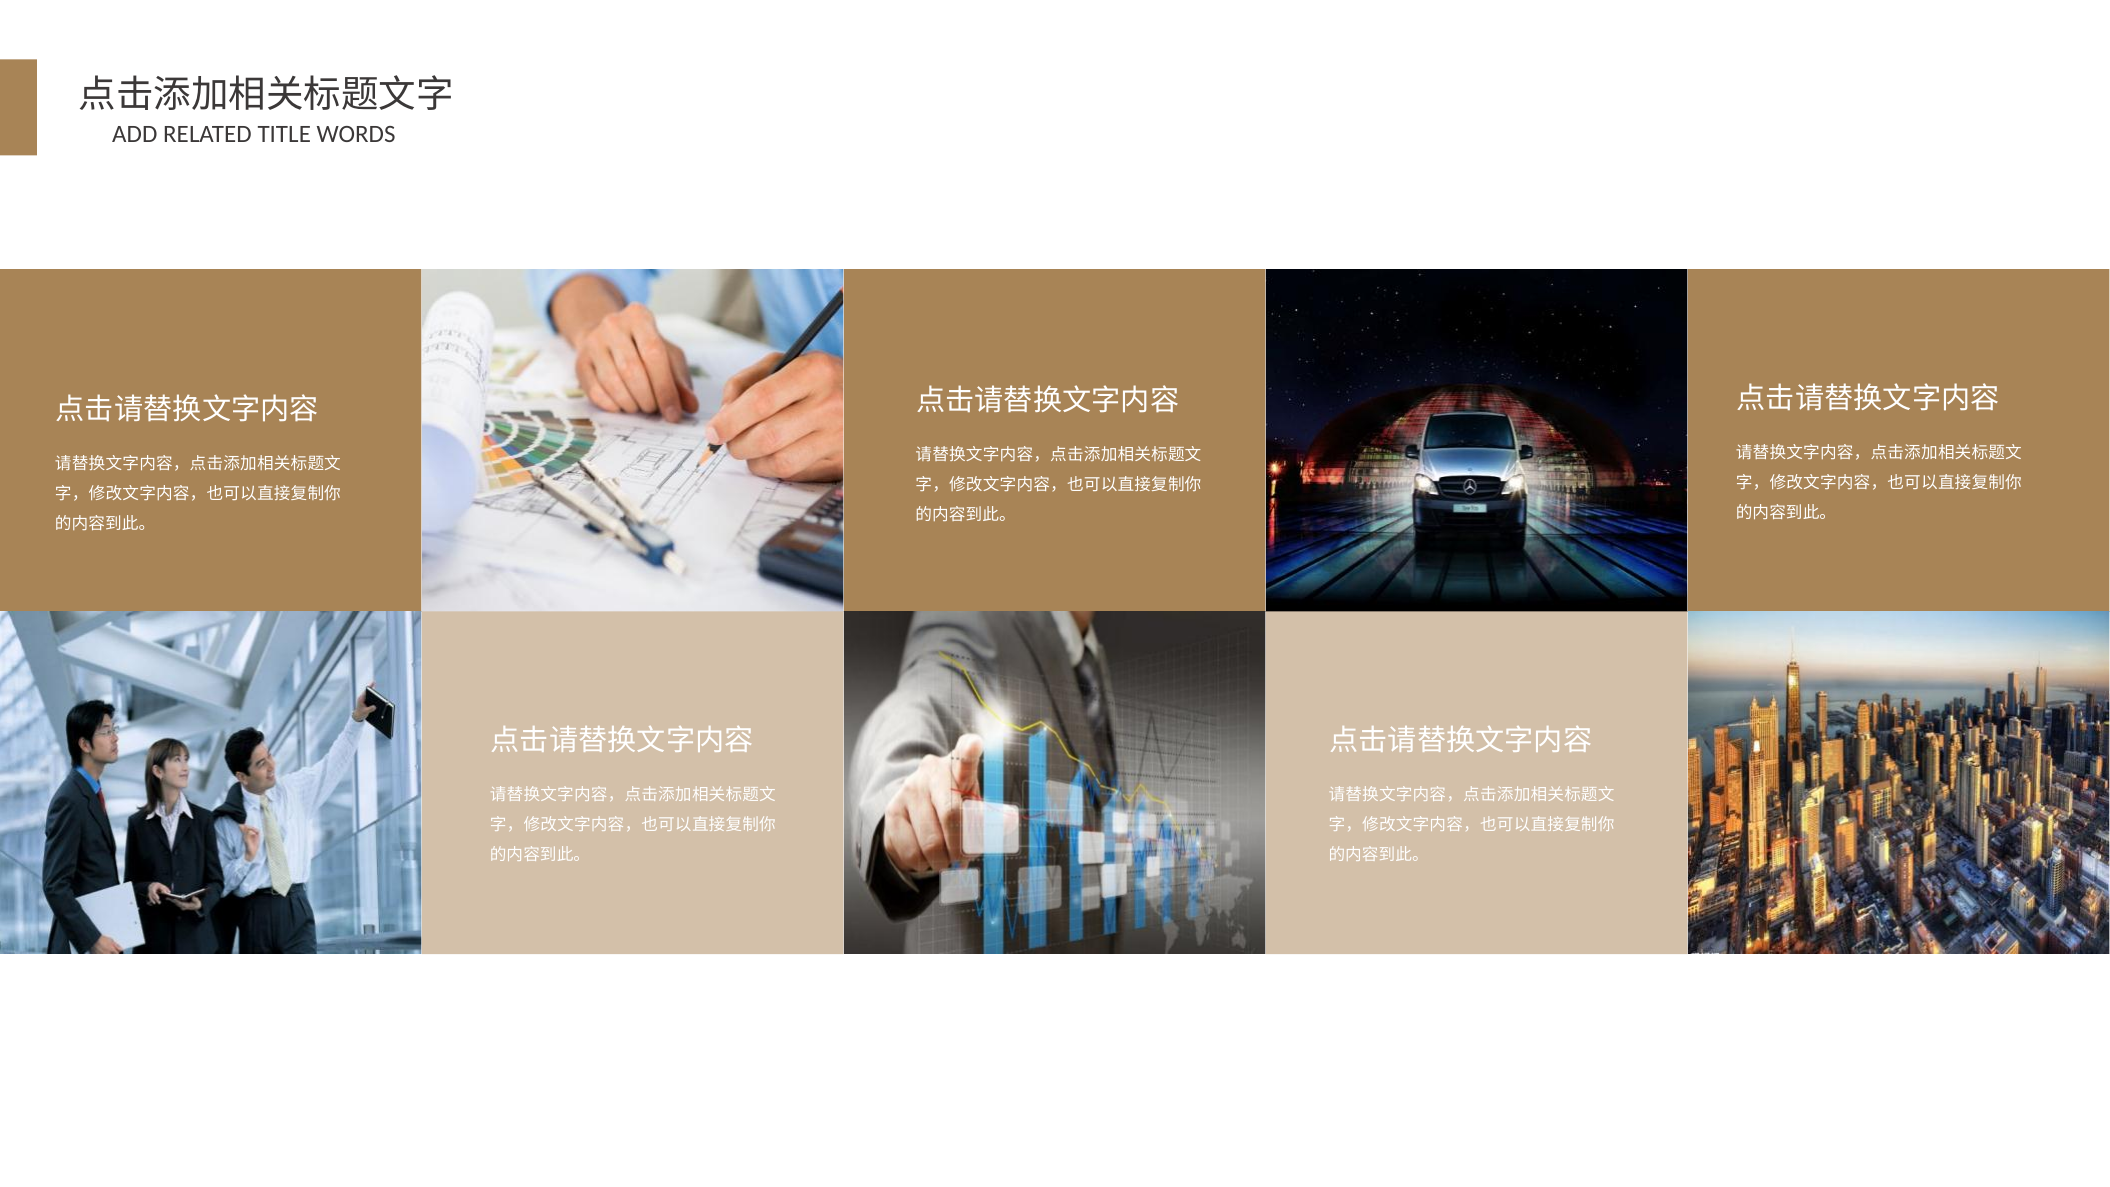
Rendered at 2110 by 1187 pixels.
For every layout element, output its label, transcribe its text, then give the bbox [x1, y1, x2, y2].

text_box [843, 268, 1265, 610]
text_box 点击请替换文字内容 [1313, 712, 1610, 764]
text_box [0, 610, 421, 955]
text_box 点击添加相关标题文字 [62, 61, 470, 123]
text_box 请替换文字内容，点击添加相关标题文字，修改文字内容，也可以直接复制你的内容到此。 [38, 434, 358, 541]
text_box [1265, 268, 1687, 610]
text_box [1687, 268, 2110, 610]
text_box [843, 610, 1265, 955]
text_box [0, 268, 421, 610]
text_box 请替换文字内容，点击添加相关标题文字，修改文字内容，也可以直接复制你的内容到此。 [1719, 424, 2039, 531]
text_box 点击请替换文字内容 [39, 382, 336, 434]
text_box [421, 610, 843, 955]
text_box [421, 268, 843, 610]
text_box 点击请替换文字内容 [474, 712, 771, 764]
text_box 点击请替换文字内容 [1720, 371, 2017, 423]
text_box 请替换文字内容，点击添加相关标题文字，修改文字内容，也可以直接复制你的内容到此。 [899, 425, 1218, 532]
text_box ADD RELATED TITLE WORDS [96, 109, 413, 156]
text_box 请替换文字内容，点击添加相关标题文字，修改文字内容，也可以直接复制你的内容到此。 [473, 765, 793, 872]
text_box 点击请替换文字内容 [899, 372, 1196, 425]
text_box 请替换文字内容，点击添加相关标题文字，修改文字内容，也可以直接复制你的内容到此。 [1312, 765, 1632, 872]
text_box [1687, 610, 2110, 955]
text_box [1265, 610, 1687, 955]
